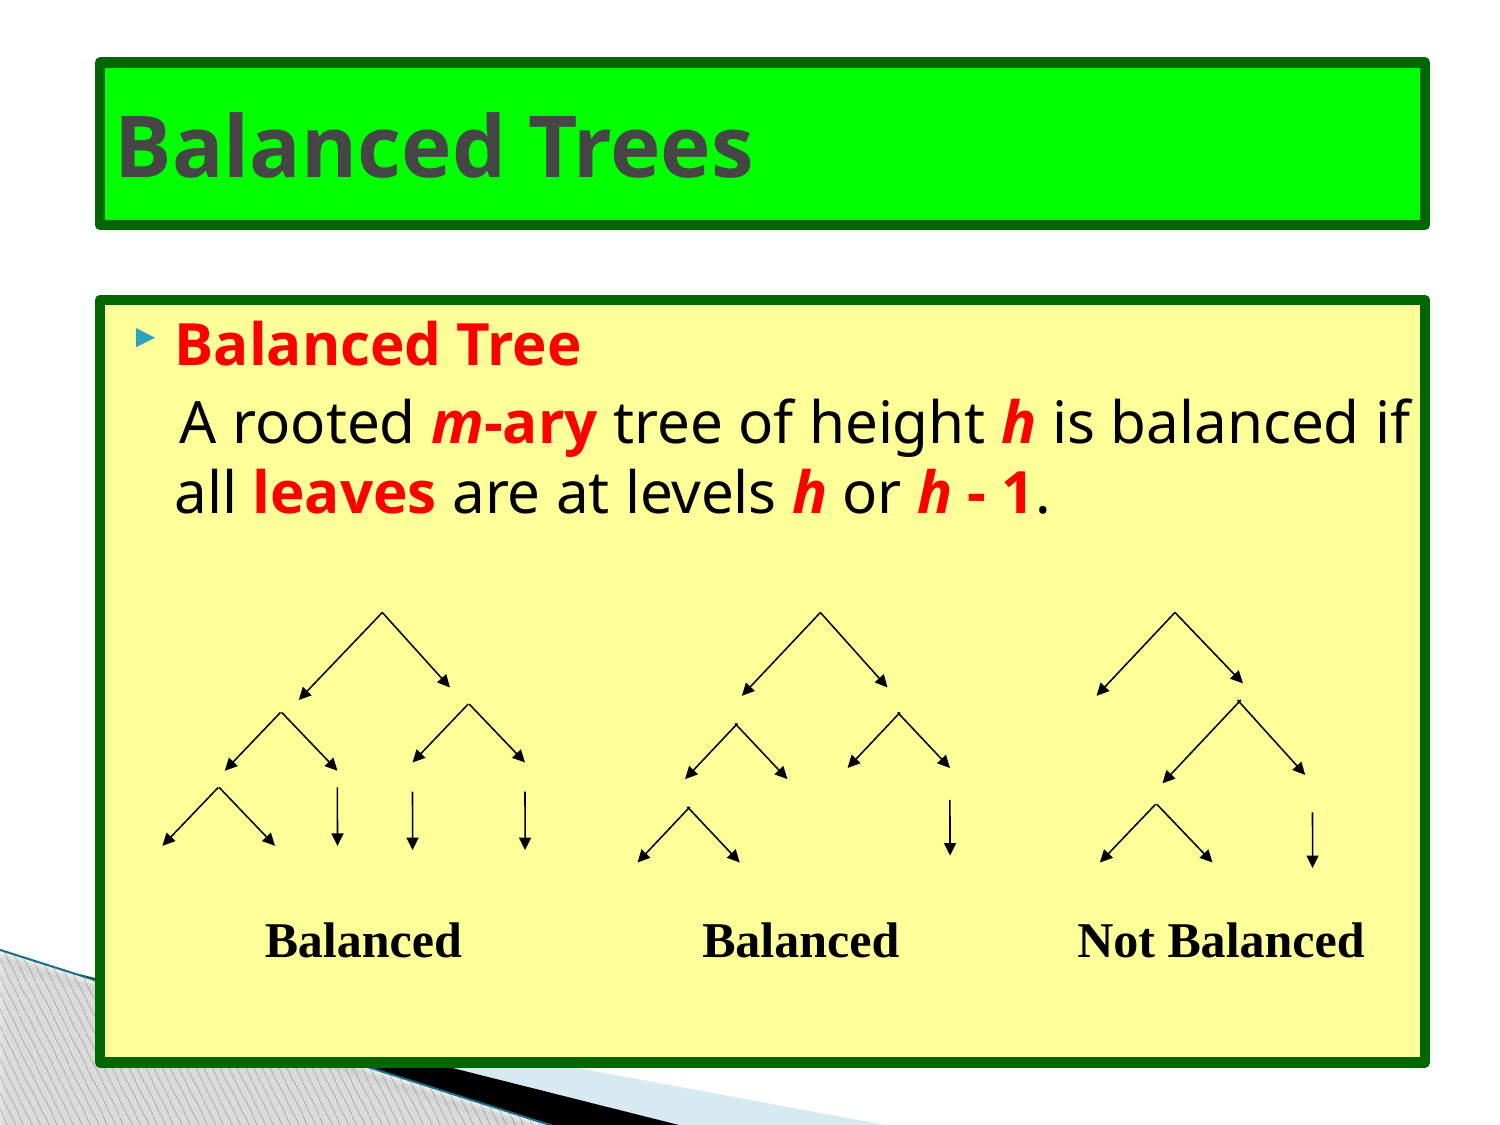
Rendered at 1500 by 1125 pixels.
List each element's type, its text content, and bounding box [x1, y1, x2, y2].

text_box [1099, 804, 1156, 863]
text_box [684, 612, 951, 863]
list Balanced Tree A rooted m-ary tree of height h is balanced if all leaves are at levels h or h - 1. [99, 299, 1425, 1063]
text_box [1237, 699, 1306, 775]
text_box [1306, 812, 1319, 868]
text_box [162, 792, 213, 846]
text_box [637, 818, 679, 863]
text_box [1156, 804, 1213, 863]
text_box Not Balanced [1062, 899, 1400, 975]
text_box [1175, 613, 1243, 684]
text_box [219, 612, 526, 851]
title Balanced Trees [99, 62, 1425, 225]
text_box Balanced [687, 899, 938, 975]
text_box Balanced [249, 899, 525, 975]
text_box [1096, 612, 1176, 696]
text_box [1162, 702, 1239, 784]
